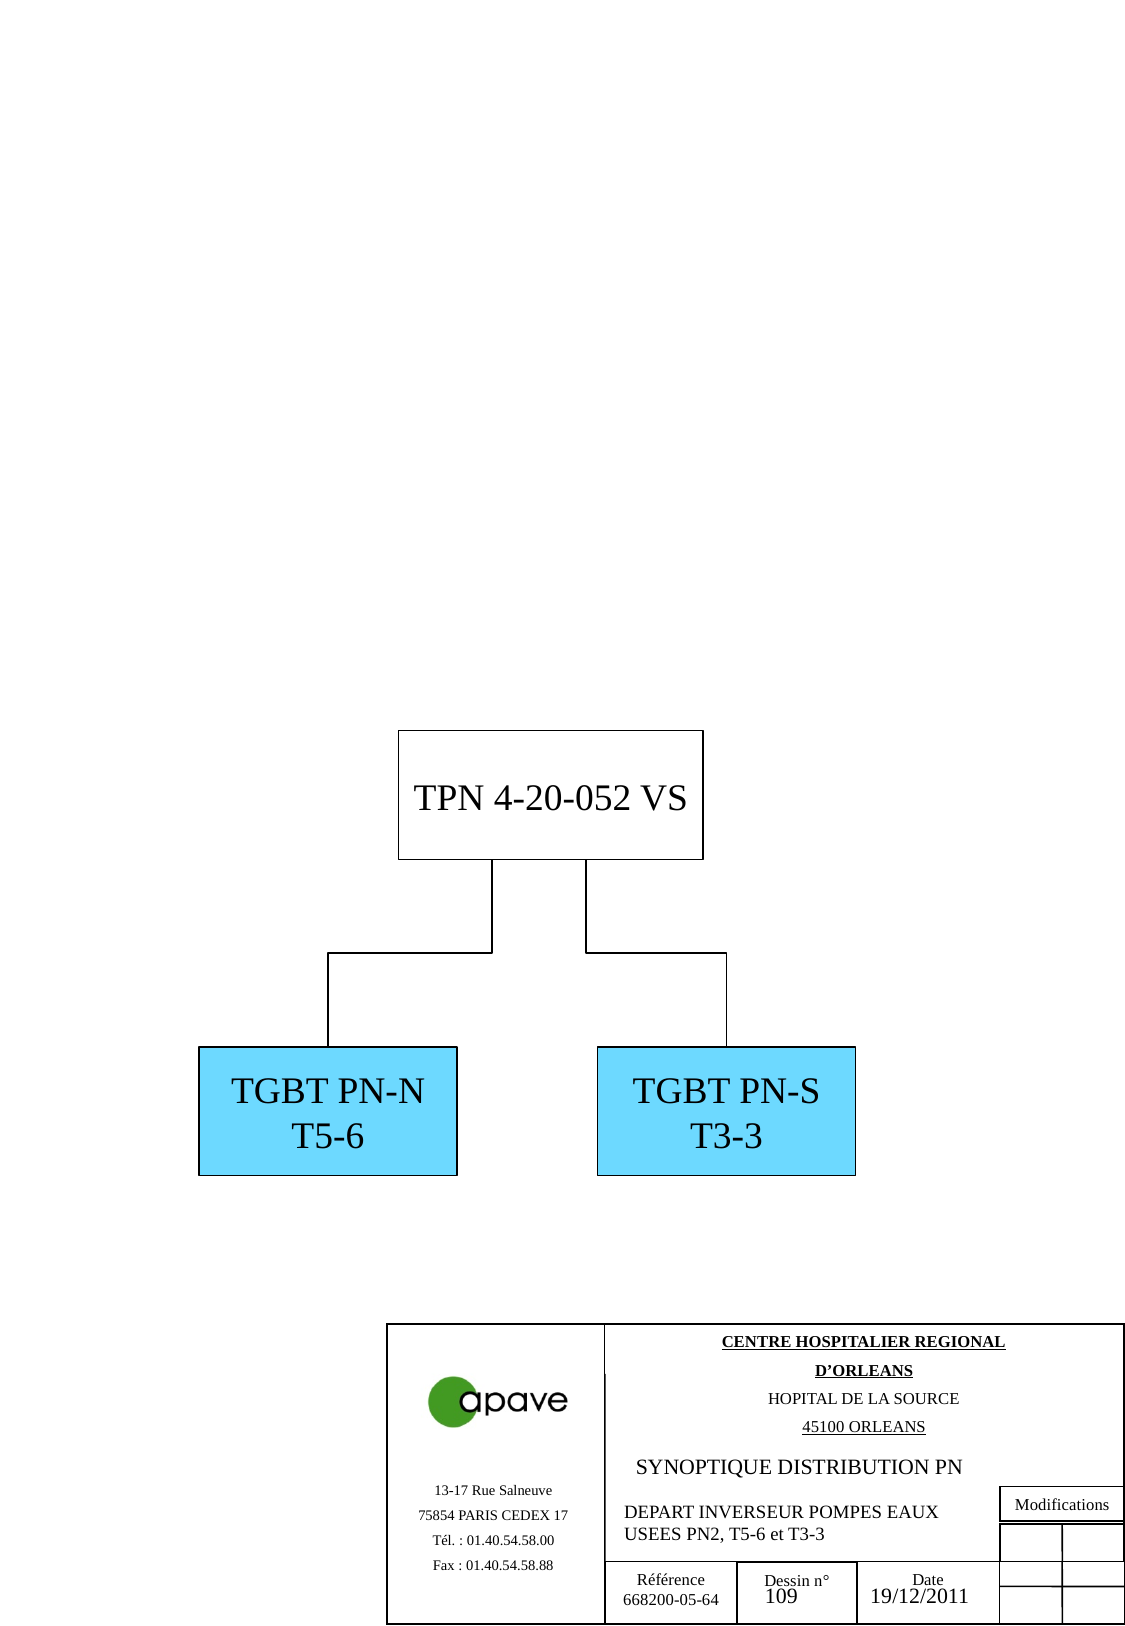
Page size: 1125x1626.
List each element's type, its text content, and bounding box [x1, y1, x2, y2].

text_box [316, 870, 505, 1036]
text_box TGBT PN-N T5-6 [197, 1045, 459, 1178]
text_box 19/12/2011 [855, 1574, 997, 1616]
text_box 109 [749, 1574, 855, 1616]
text_box TPN 4-20-052 VS [396, 728, 705, 861]
picture [399, 1362, 596, 1443]
text_box DEPART INVERSEUR POMPES EAUX USEES PN2, T5-6 et T3-3 [609, 1492, 1008, 1552]
text_box TGBT PN-S T3-3 [595, 1045, 857, 1178]
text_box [562, 882, 751, 1024]
text_box SYNOPTIQUE DISTRIBUTION PN [621, 1445, 985, 1487]
